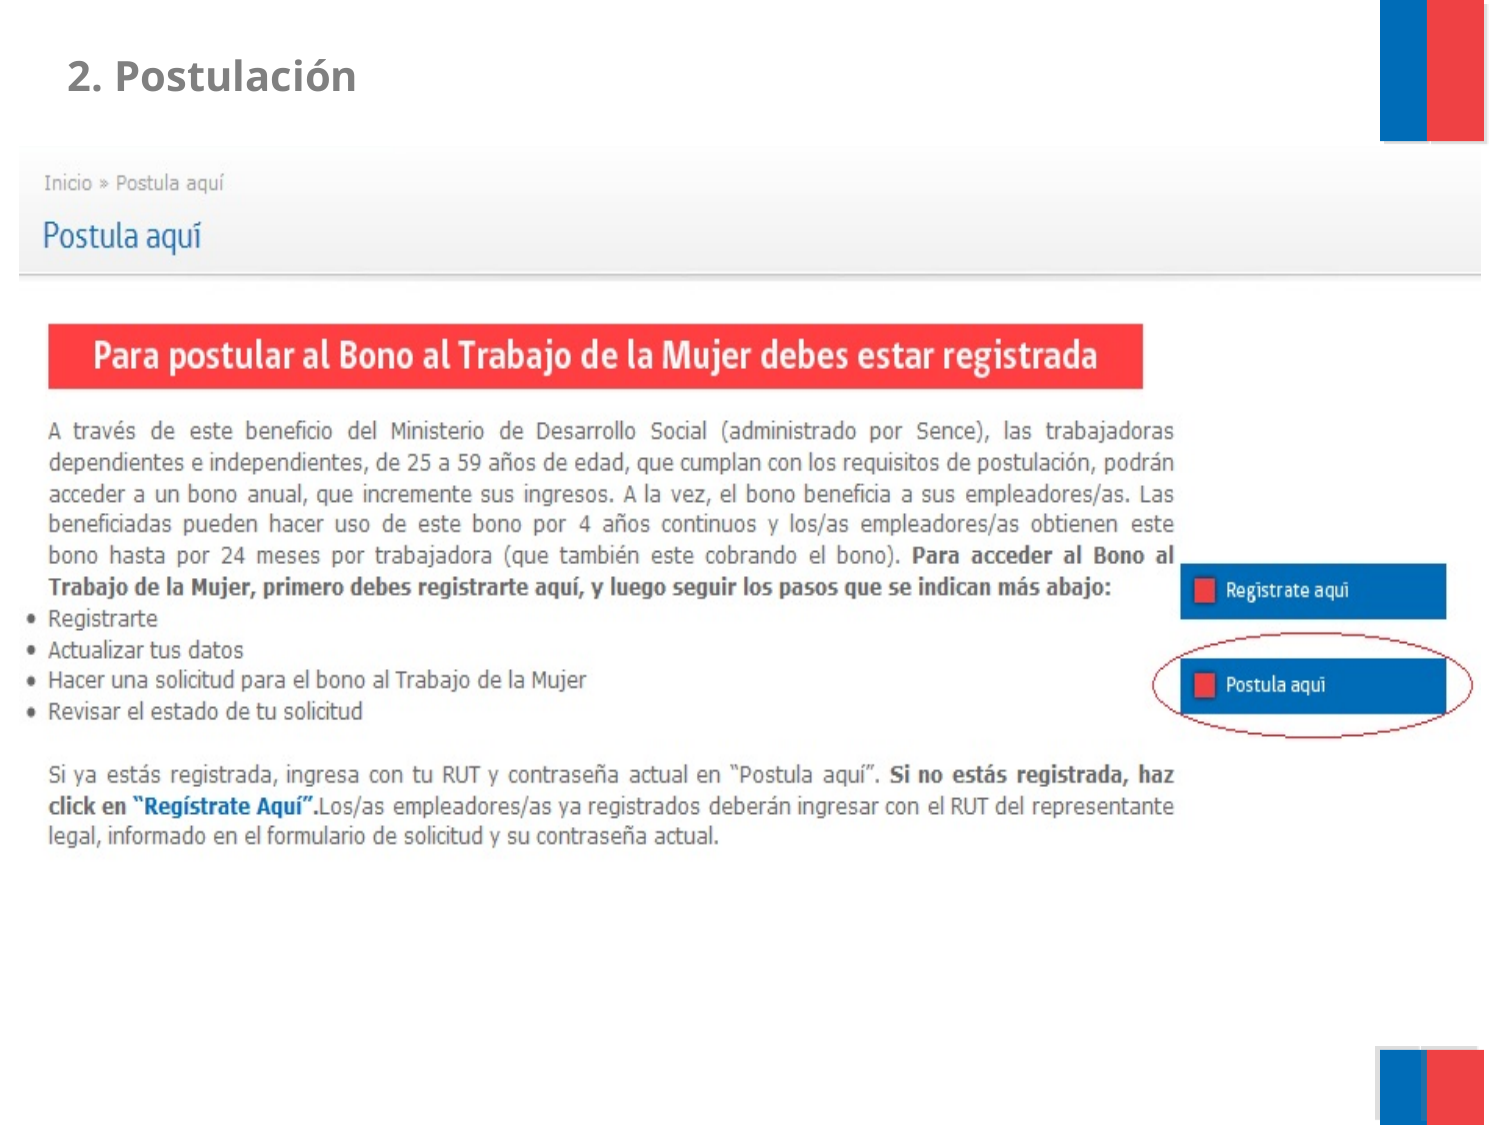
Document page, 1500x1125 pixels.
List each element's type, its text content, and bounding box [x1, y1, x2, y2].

picture [19, 145, 1481, 865]
text_box 2. Postulación [53, 42, 715, 108]
